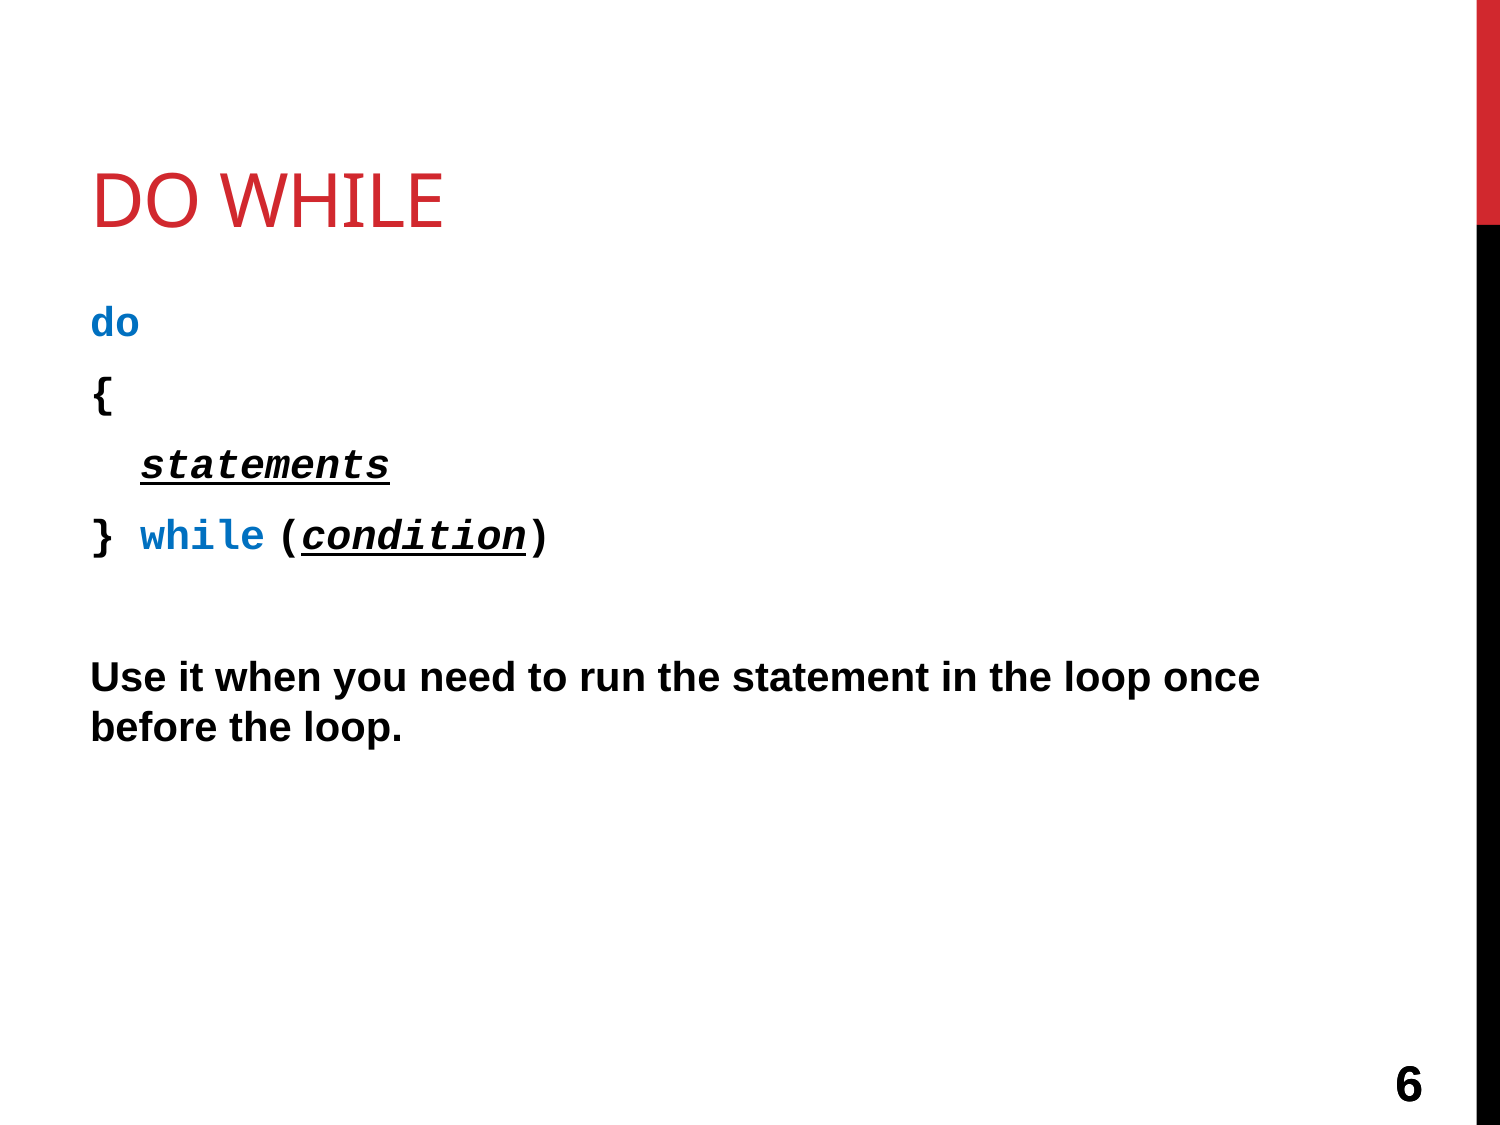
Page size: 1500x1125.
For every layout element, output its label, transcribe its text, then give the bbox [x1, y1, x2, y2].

list do { statements } while (condition) Use it when you need to run the statement in the loop once before the loop. [75, 287, 1325, 1005]
title Do while [75, 25, 1025, 250]
